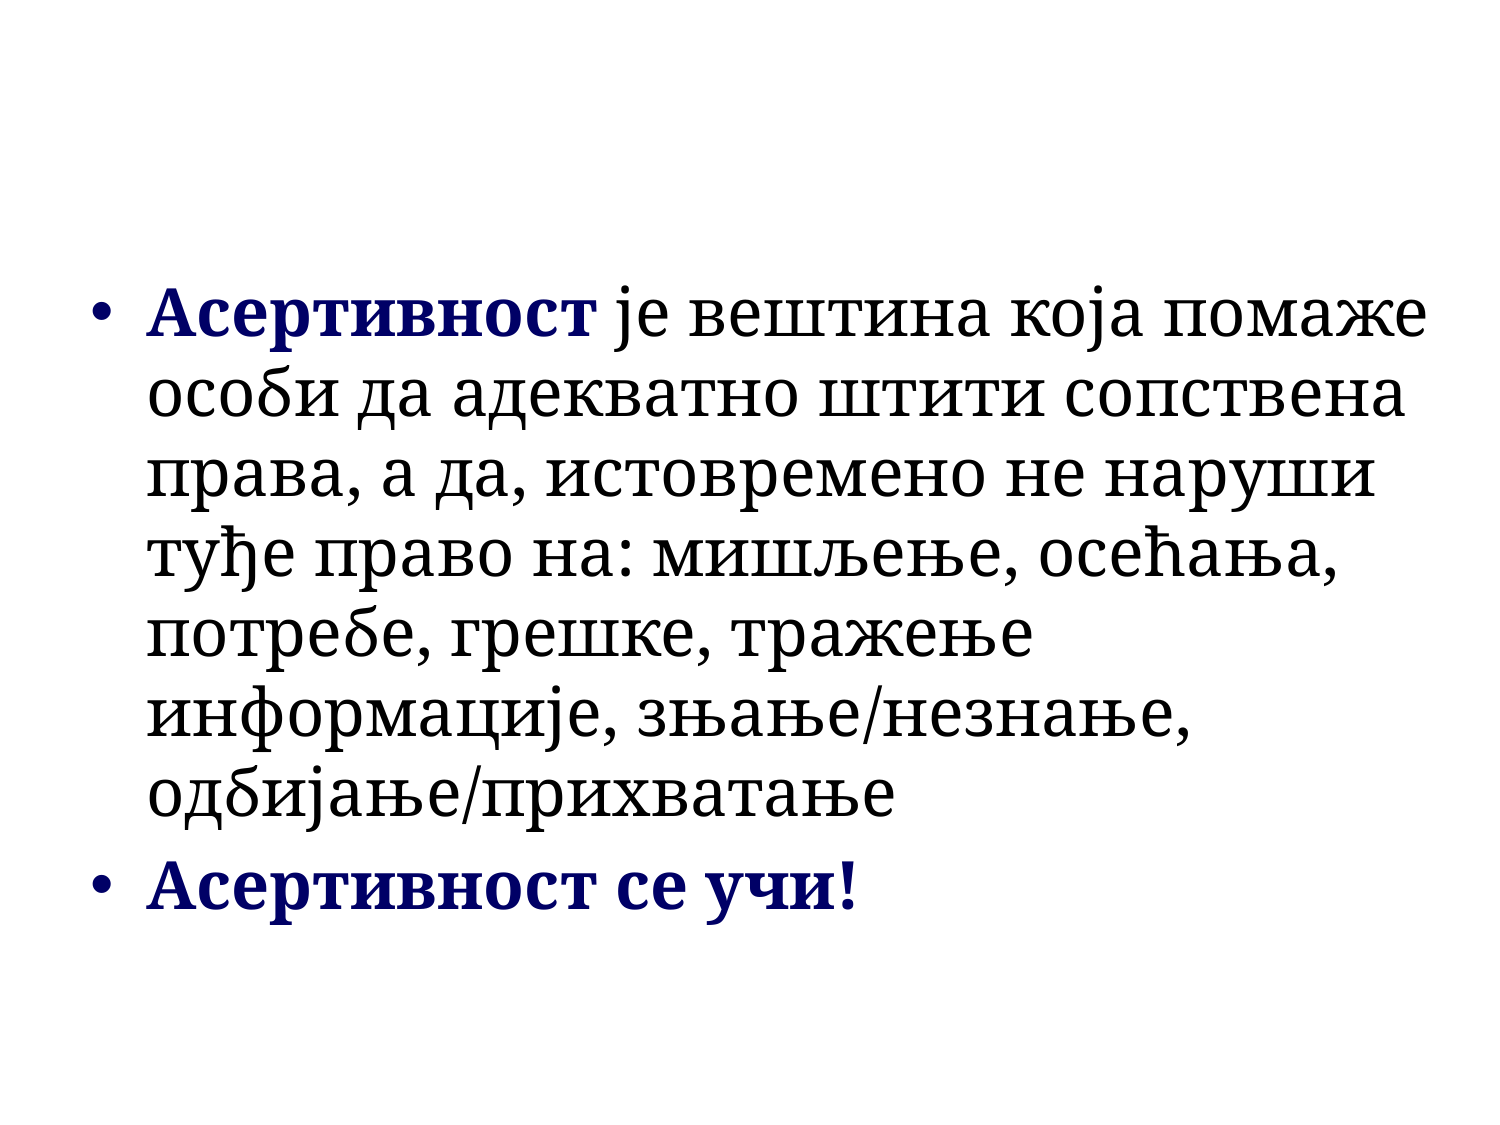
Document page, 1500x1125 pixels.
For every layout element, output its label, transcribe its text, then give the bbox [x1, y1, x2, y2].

list Асертивност је вештина која помаже особи да адекватно штити сопствена права, а да, истовремено не наруши туђе право на: мишљење, осећања, потребе, грешке, тражење информације, зњање/незнање, одбијање/прихватање Асертивност се учи! [75, 262, 1500, 1005]
